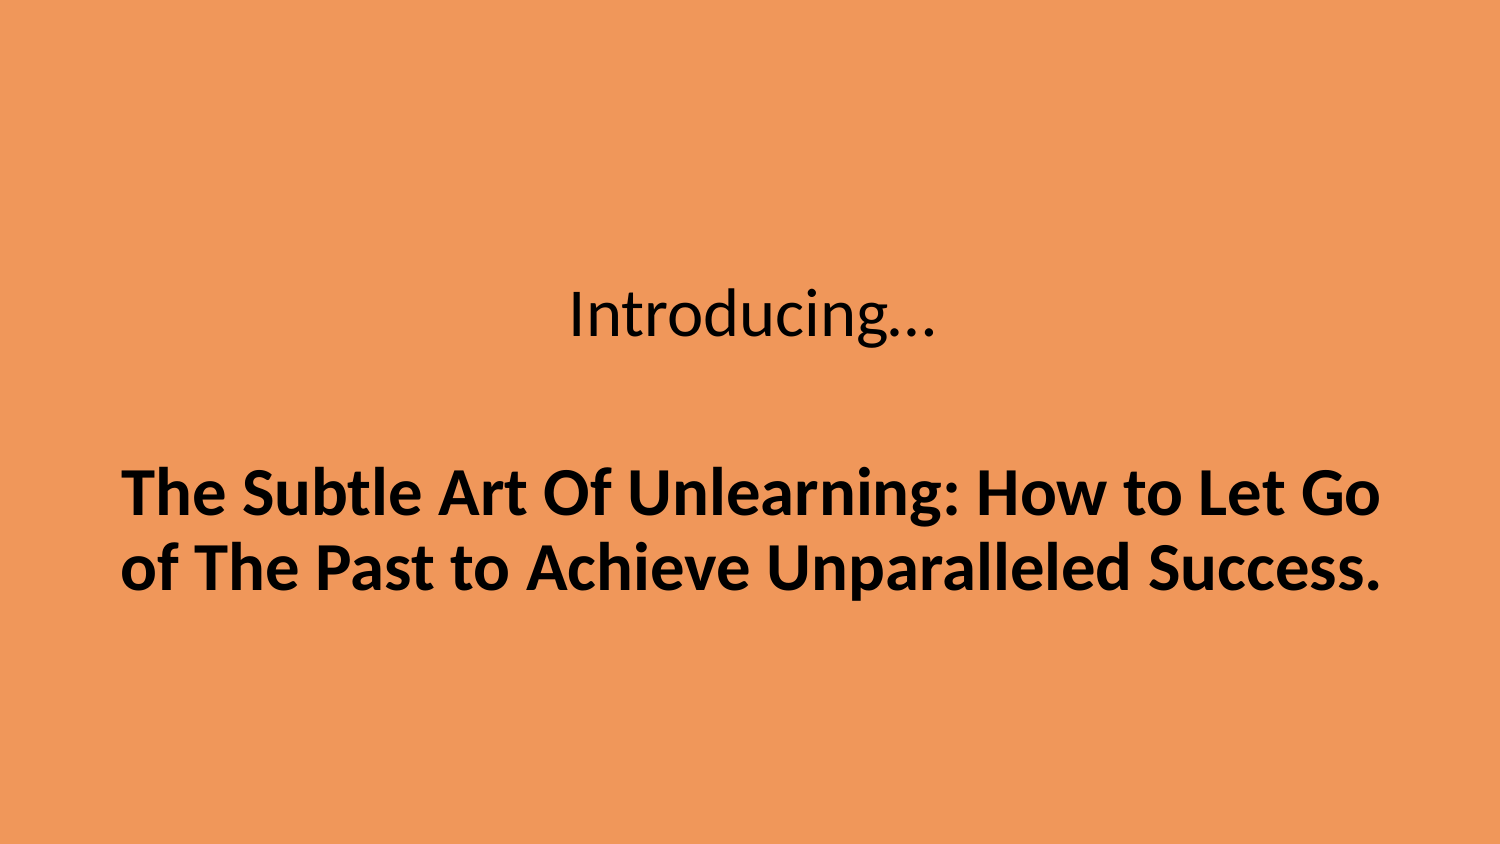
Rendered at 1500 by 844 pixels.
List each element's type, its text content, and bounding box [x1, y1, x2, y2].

list Introducing… The Subtle Art Of Unlearning: How to Let Go of The Past to Achieve Unparalleled Success. [101, 269, 1405, 411]
